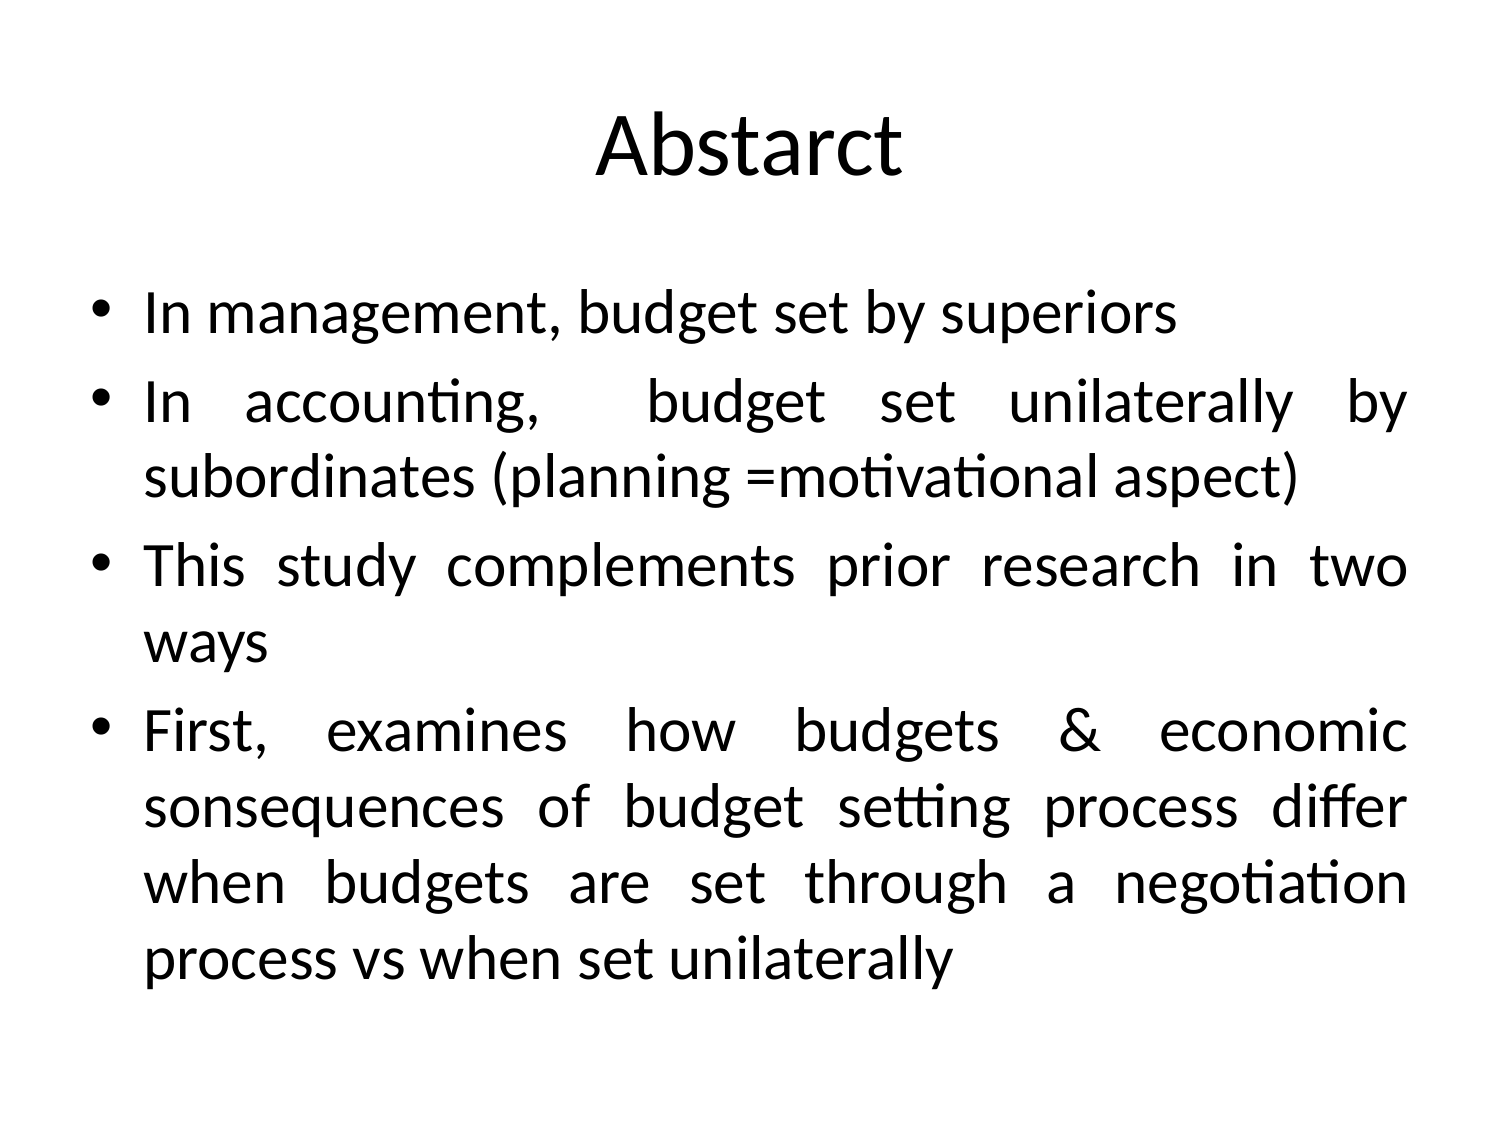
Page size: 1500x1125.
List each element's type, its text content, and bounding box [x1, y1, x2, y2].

title Abstarct [75, 45, 1425, 233]
list In management, budget set by superiors In accounting, budget set unilaterally by subordinates (planning =motivational aspect) This study complements prior research in two ways First, examines how budgets & economic sonsequences of budget setting process differ when budgets are set through a negotiation process vs when set unilaterally [75, 262, 1425, 1005]
